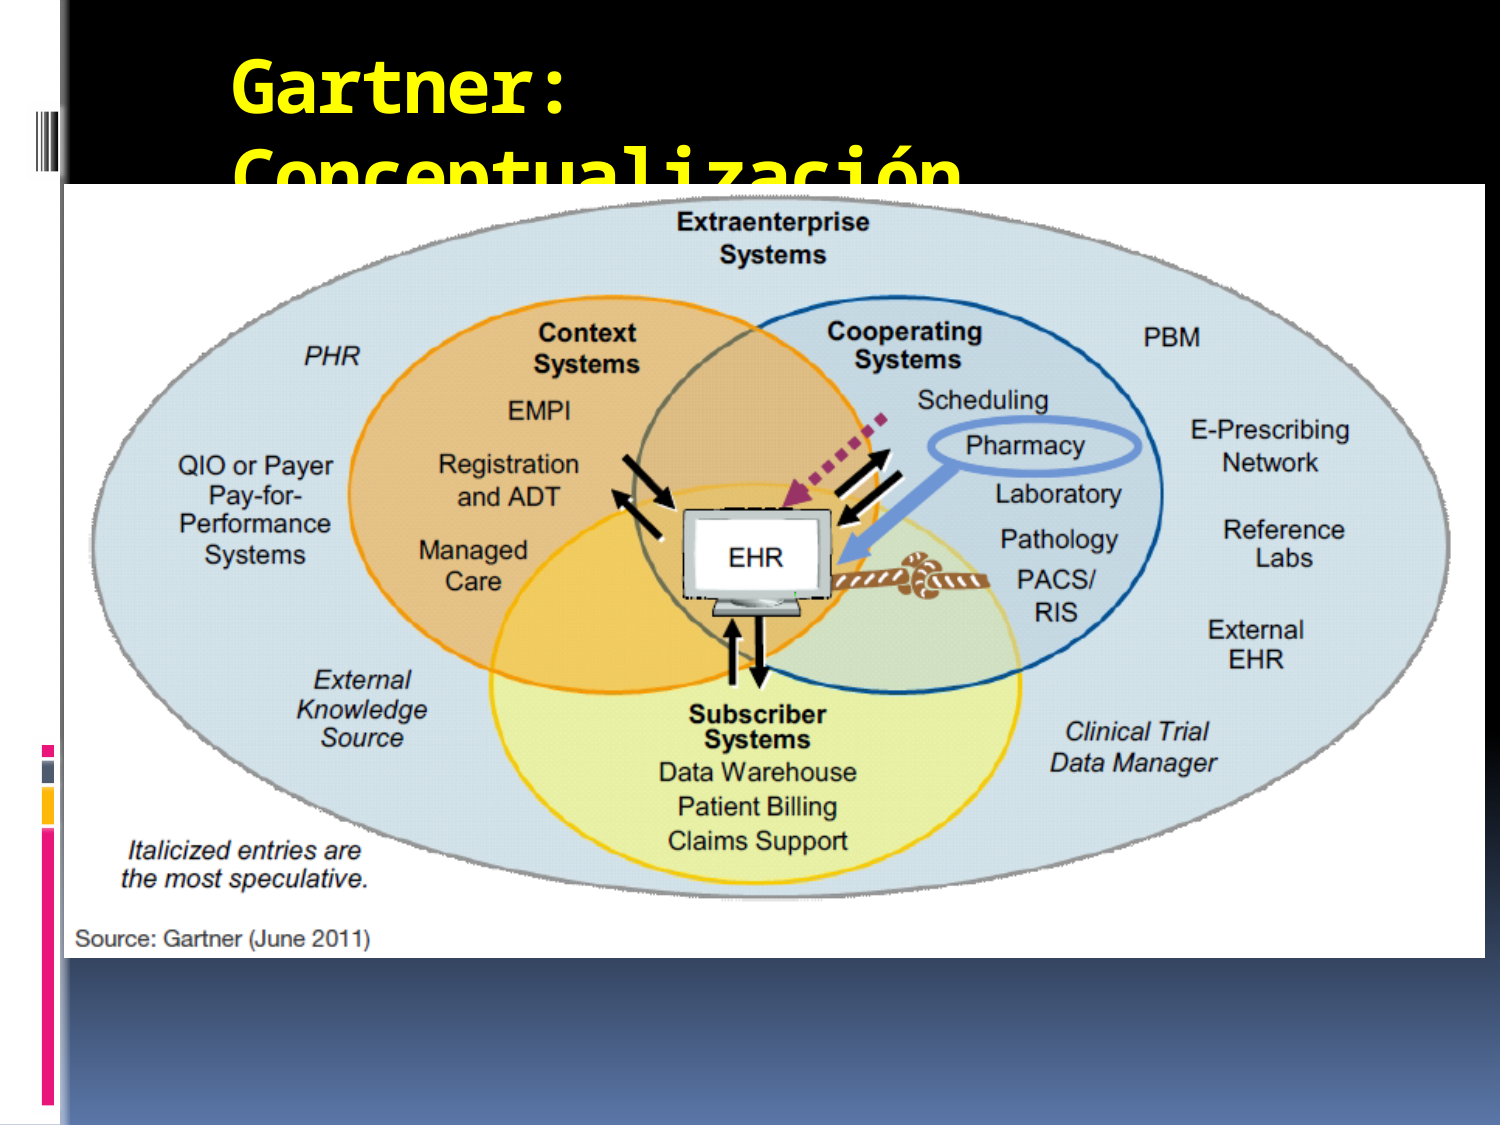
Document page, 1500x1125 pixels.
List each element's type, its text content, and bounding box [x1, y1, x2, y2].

picture [64, 184, 1485, 959]
title Gartner: Conceptualización [217, 30, 1313, 129]
